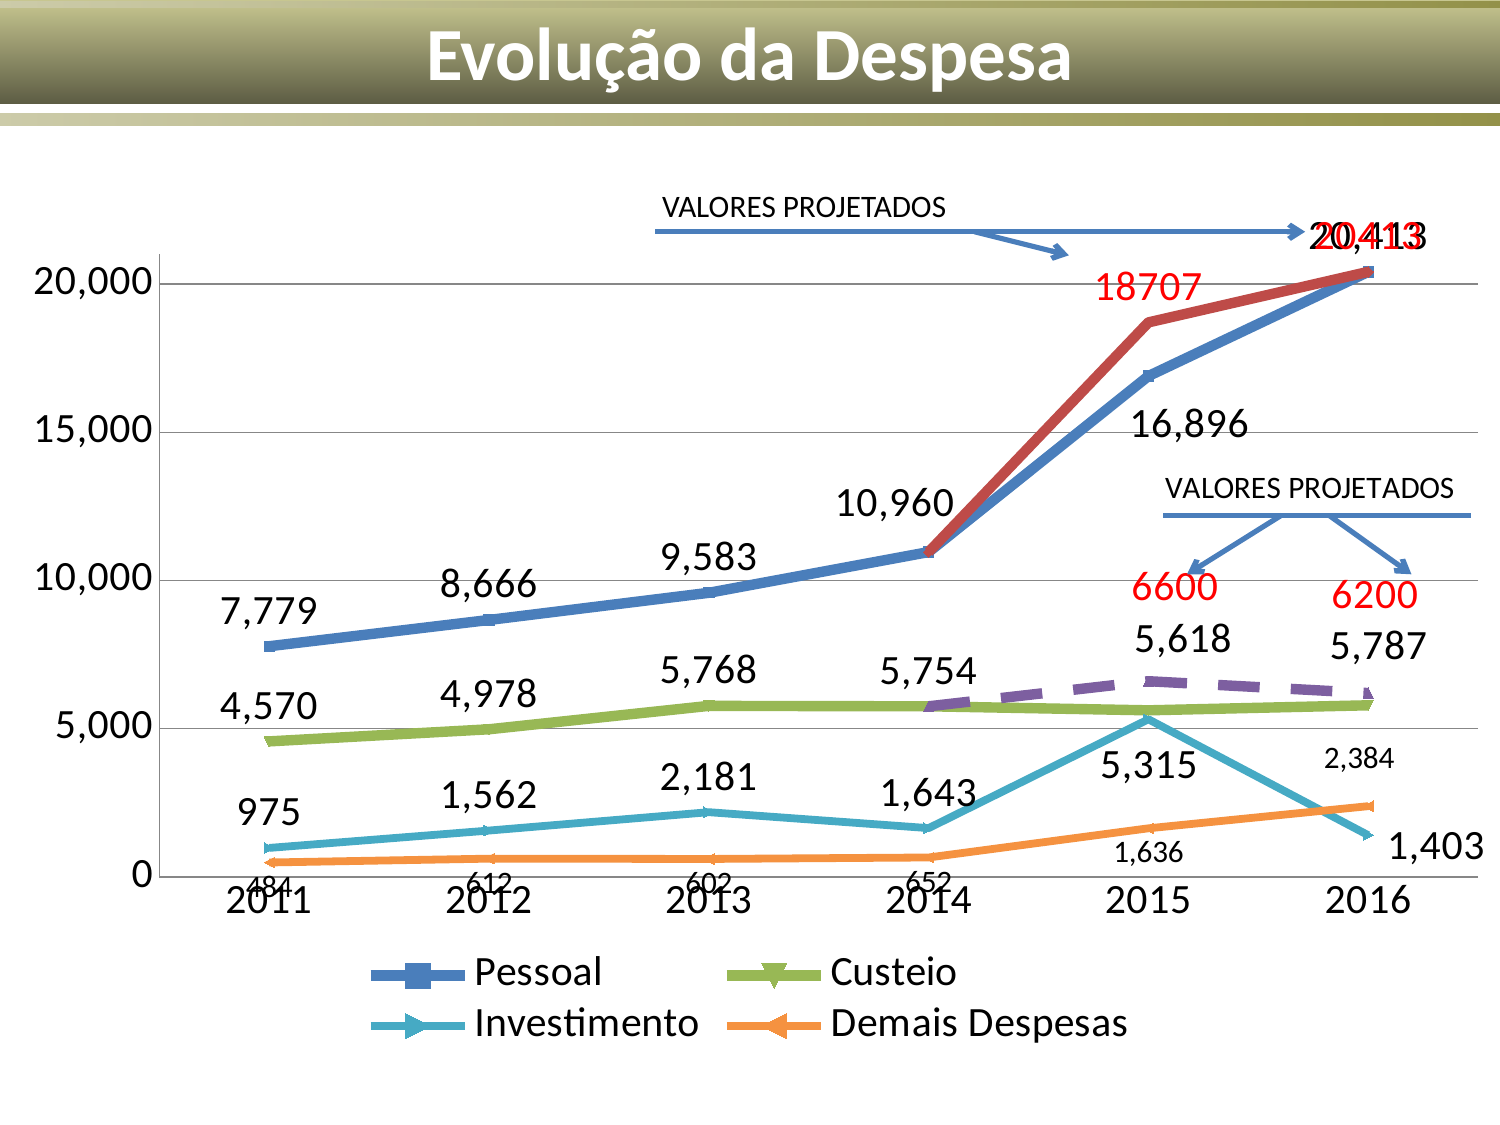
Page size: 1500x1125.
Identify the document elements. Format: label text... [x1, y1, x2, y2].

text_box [1328, 523, 1412, 575]
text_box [974, 231, 1070, 256]
chart [0, 113, 1500, 1056]
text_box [1186, 523, 1282, 575]
text_box Evolução da Despesa [0, 8, 1500, 104]
text_box [0, 1, 1500, 8]
